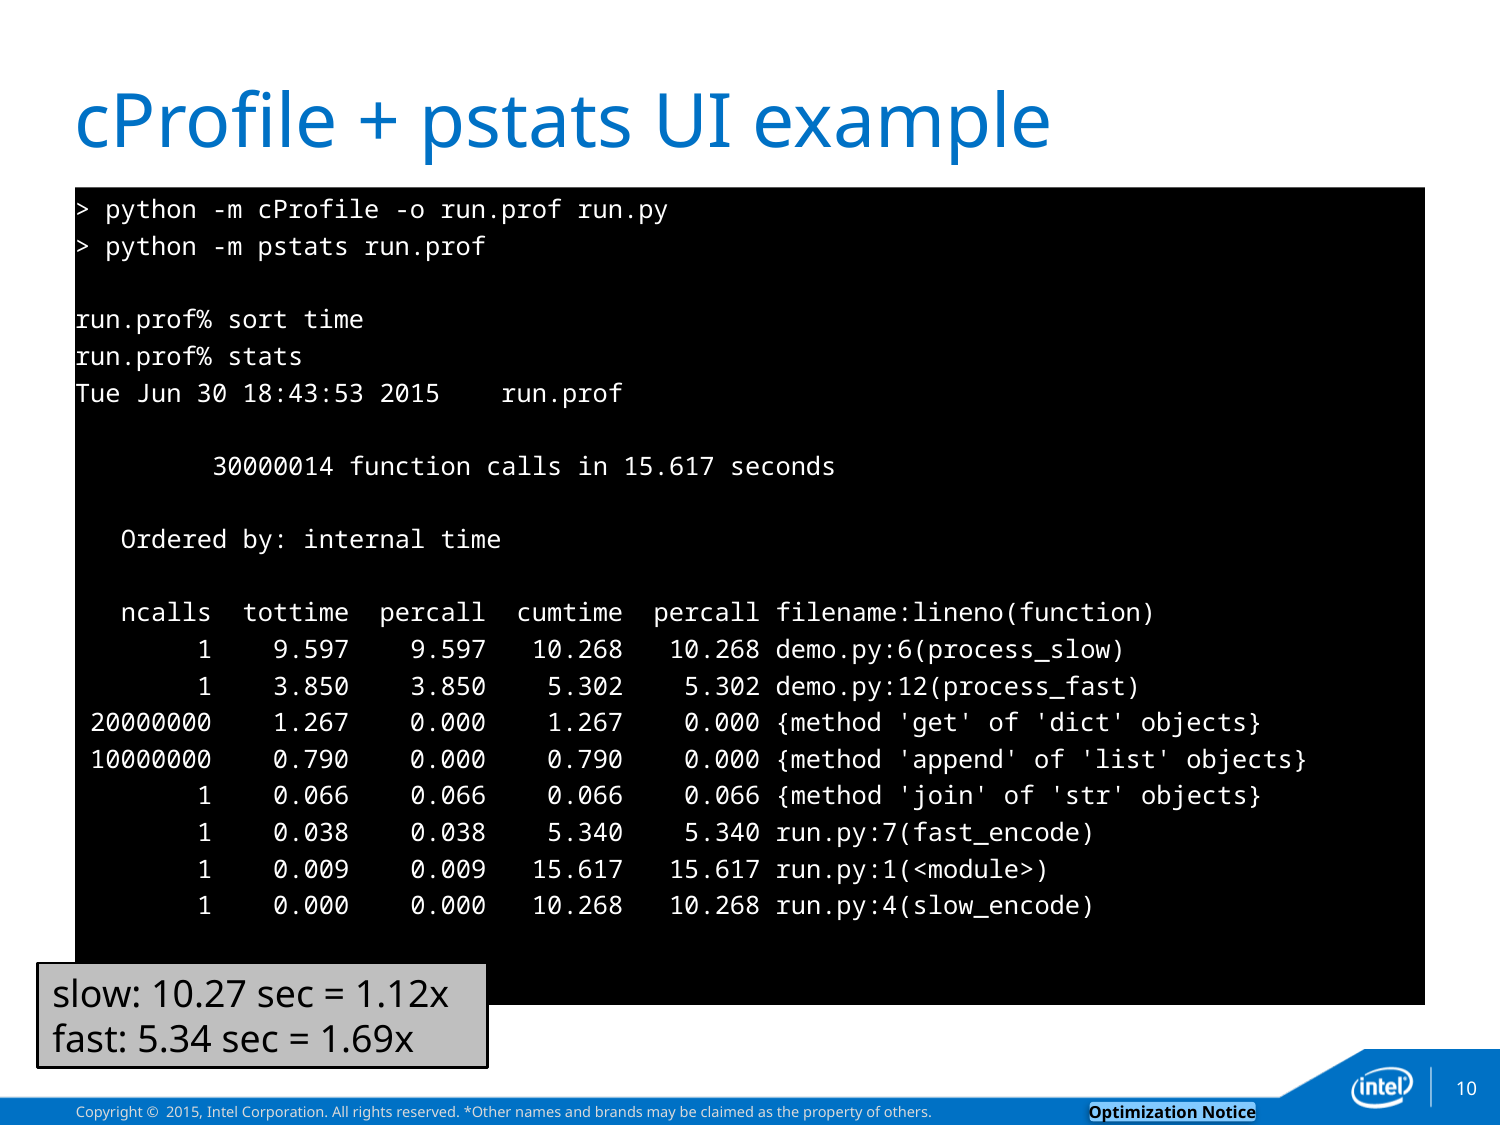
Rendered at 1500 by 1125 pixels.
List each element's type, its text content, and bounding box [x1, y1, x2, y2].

list > python -m cProfile -o run.prof run.py > python -m pstats run.prof run.prof% sort time run.prof% stats Tue Jun 30 18:43:53 2015 run.prof 30000014 function calls in 15.617 seconds Ordered by: internal time ncalls tottime percall cumtime percall filename:lineno(function) 1 9.597 9.597 10.268 10.268 demo.py:6(process_slow) 1 3.850 3.850 5.302 5.302 demo.py:12(process_fast) 20000000 1.267 0.000 1.267 0.000 {method 'get' of 'dict' objects} 10000000 0.790 0.000 0.790 0.000 {method 'append' of 'list' objects} 1 0.066 0.066 0.066 0.066 {method 'join' of 'str' objects} 1 0.038 0.038 5.340 5.340 run.py:7(fast_encode) 1 0.009 0.009 15.617 15.617 run.py:1(<module>) 1 0.000 0.000 10.268 10.268 run.py:4(slow_encode) [75, 261, 1425, 1005]
slide_number 10 [1406, 1059, 1478, 1119]
title cProfile + pstats UI example [74, 72, 1425, 261]
picture [0, 1049, 1500, 1125]
text_box slow: 10.27 sec = 1.12x fast: 5.34 sec = 1.69x [37, 962, 488, 1068]
